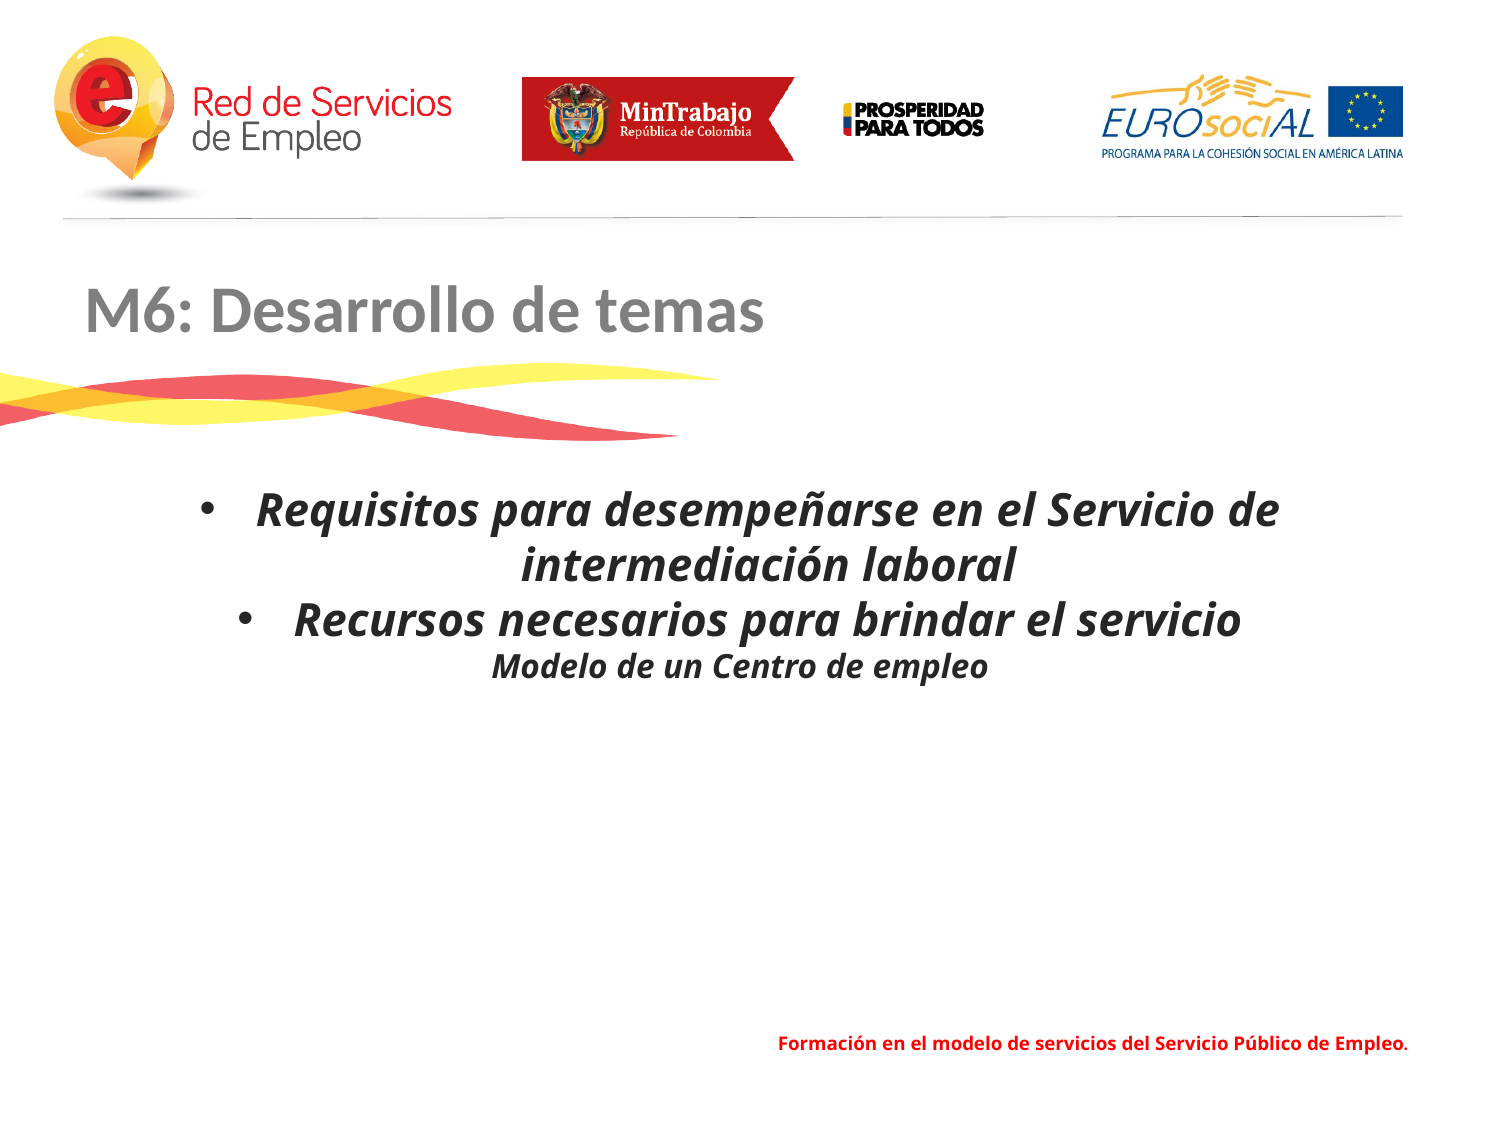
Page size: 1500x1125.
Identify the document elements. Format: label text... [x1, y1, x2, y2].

text_box M6: Desarrollo de temas [70, 258, 1202, 353]
text_box Requisitos para desempeñarse en el Servicio de intermediación laboral Recursos necesarios para brindar el servicio Modelo de un Centro de empleo [23, 472, 1458, 693]
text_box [62, 215, 1403, 220]
picture [54, 35, 452, 205]
title Formación en el modelo de servicios del Servicio Público de Empleo. [720, 999, 1471, 1088]
picture [1102, 74, 1403, 158]
picture [0, 358, 721, 441]
picture [521, 77, 987, 162]
